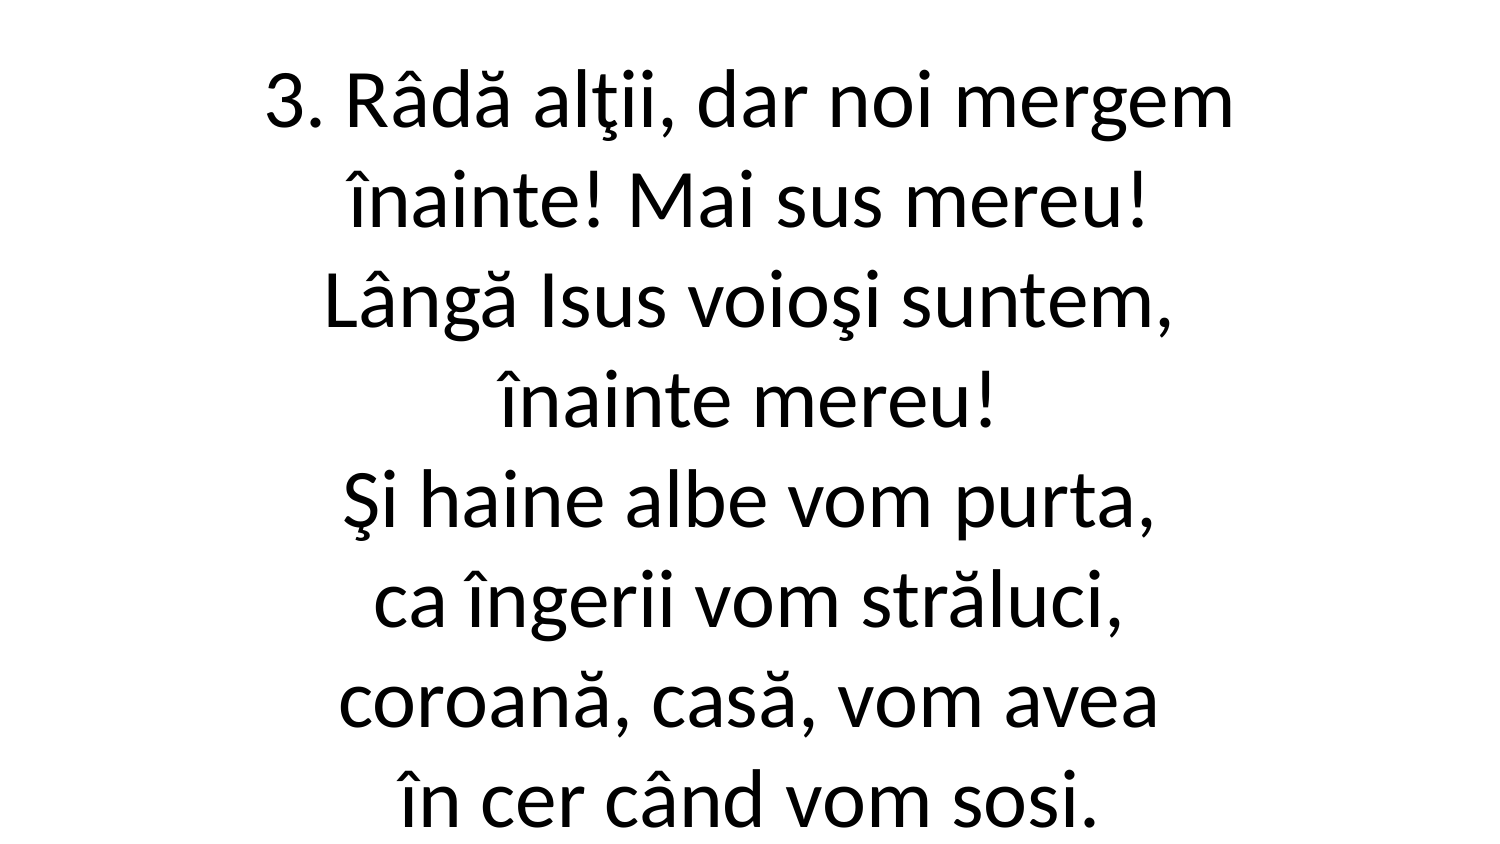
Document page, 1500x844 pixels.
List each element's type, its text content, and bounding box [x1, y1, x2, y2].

text_box 3. Râdă alţii, dar noi mergem înainte! Mai sus mereu! Lângă Isus voioşi suntem, înainte mereu! Şi haine albe vom purta, ca îngerii vom străluci, coroană, casă, vom avea în cer când vom sosi. [248, 0, 1252, 844]
